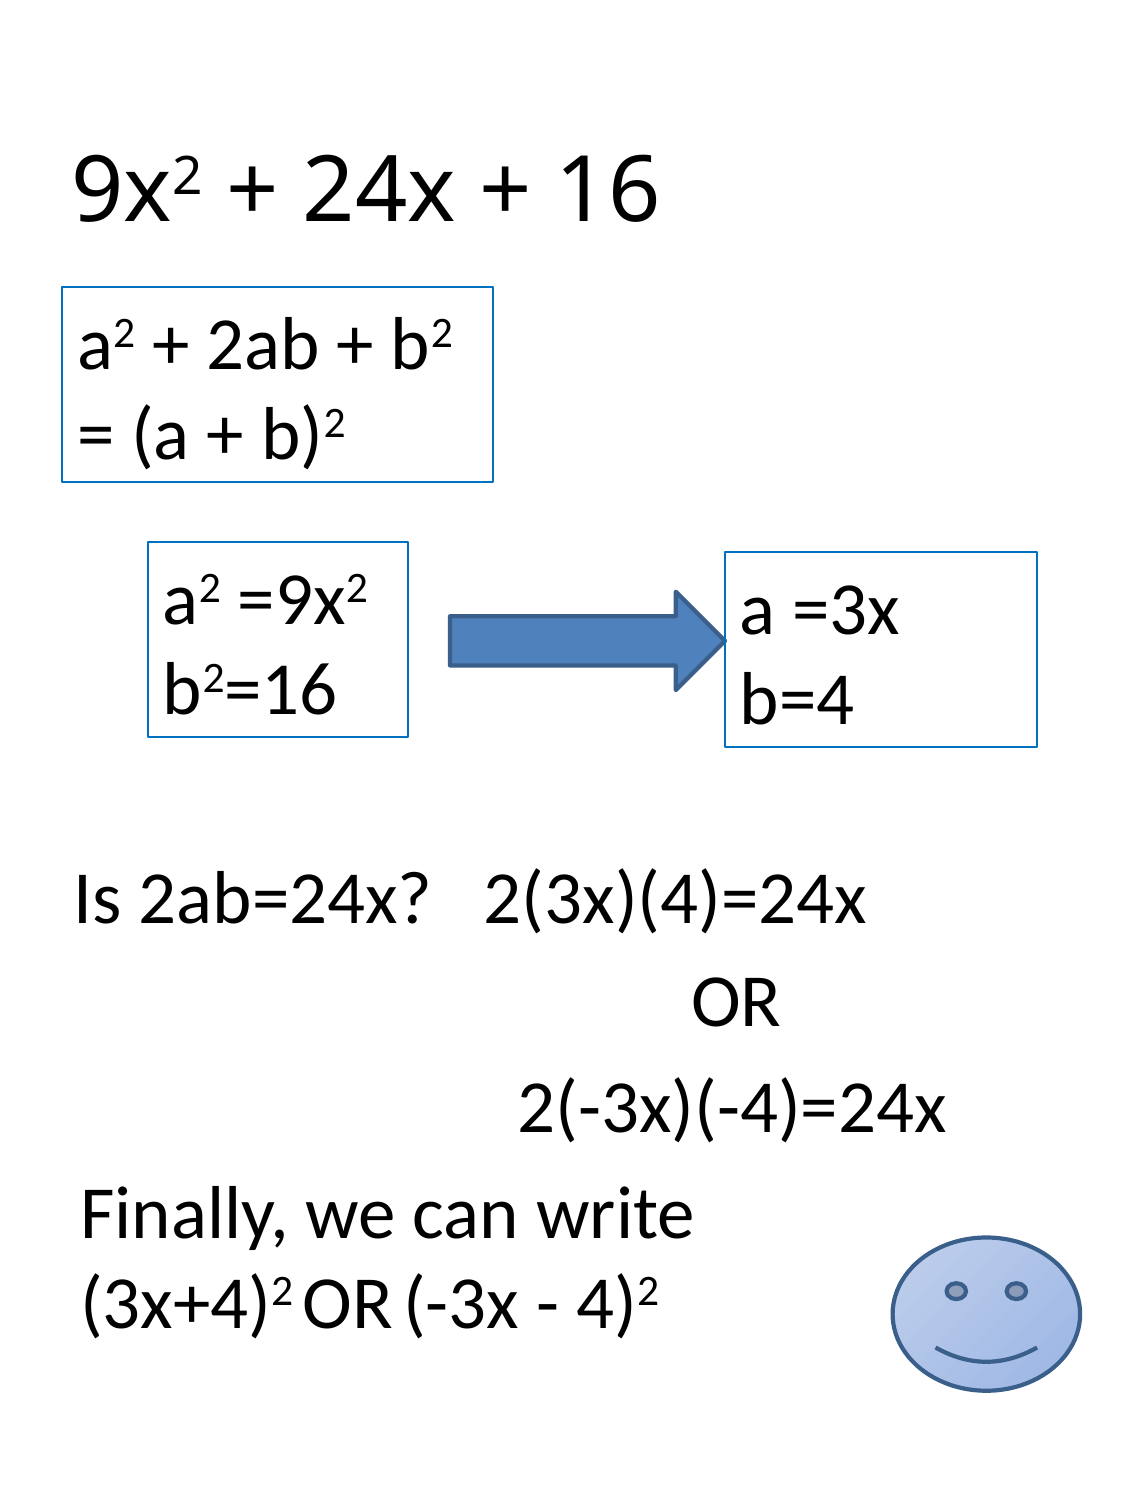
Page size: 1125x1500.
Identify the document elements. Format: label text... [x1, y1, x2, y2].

title 9x2 + 24x + 16 [56, 60, 1069, 310]
text_box Is 2ab=24x? [59, 840, 448, 946]
text_box OR [676, 943, 797, 1049]
text_box 2(3x)(4)=24x [469, 840, 883, 946]
text_box a2 =9x2 b2=16 [148, 542, 408, 738]
text_box Finally, we can write (3x+4)2 OR (-3x - 4)2 [65, 1155, 711, 1441]
text_box [890, 1235, 1083, 1393]
text_box [447, 589, 724, 693]
text_box 2(-3x)(-4)=24x [502, 1049, 962, 1155]
text_box a2 + 2ab + b2 = (a + b)2 [62, 287, 494, 483]
